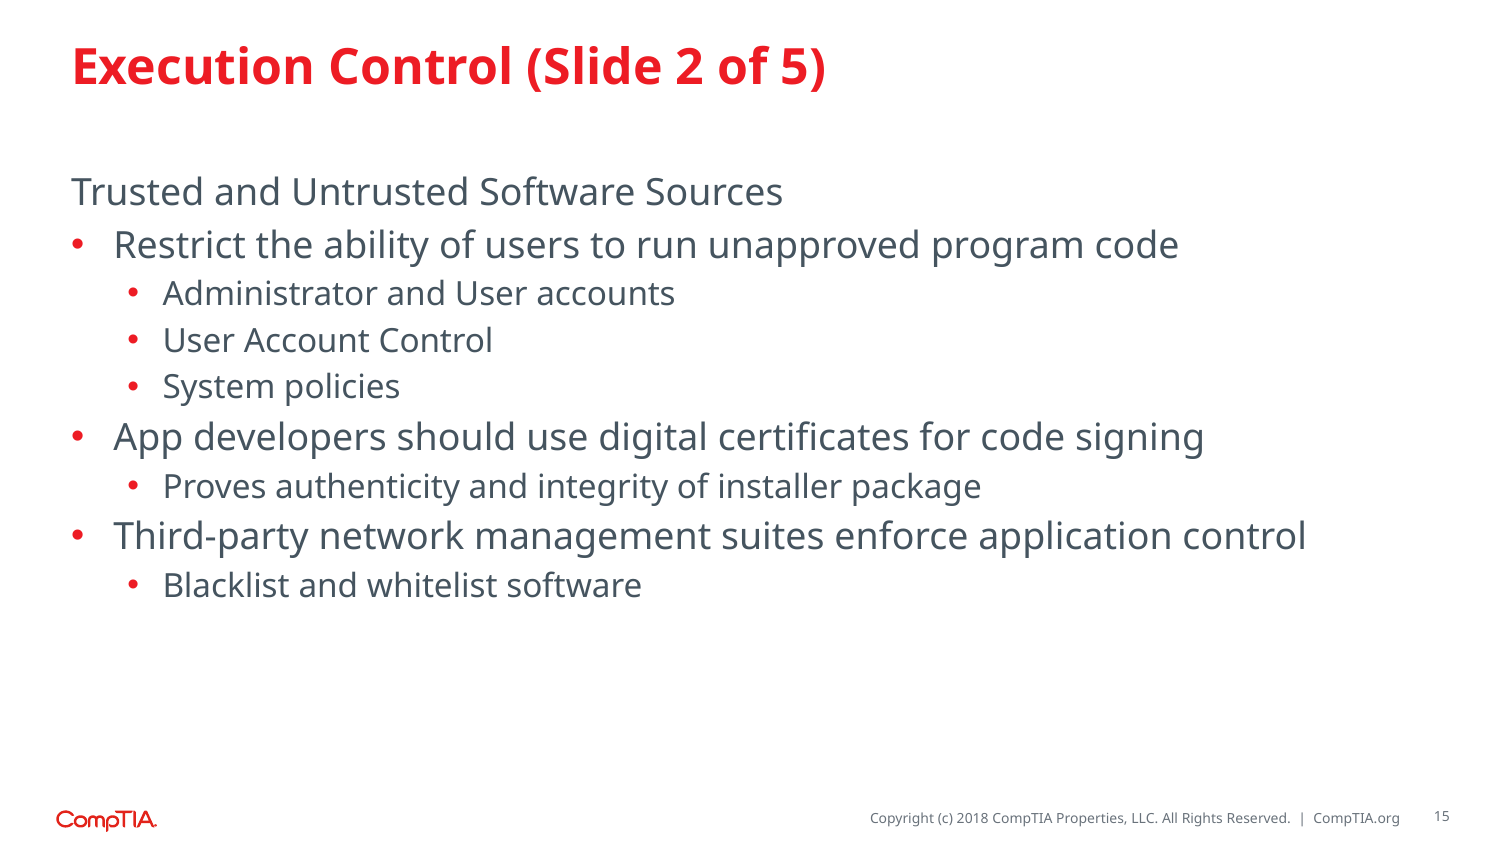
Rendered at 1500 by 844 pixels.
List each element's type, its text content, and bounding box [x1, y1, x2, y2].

list Trusted and Untrusted Software Sources Restrict the ability of users to run unapproved program code Administrator and User accounts User Account Control System policies App developers should use digital certificates for code signing Proves authenticity and integrity of installer package Third-party network management suites enforce application control Blacklist and whitelist software [56, 160, 1444, 746]
title Execution Control (Slide 2 of 5) [56, 12, 1444, 117]
slide_number 15 [1407, 800, 1450, 835]
